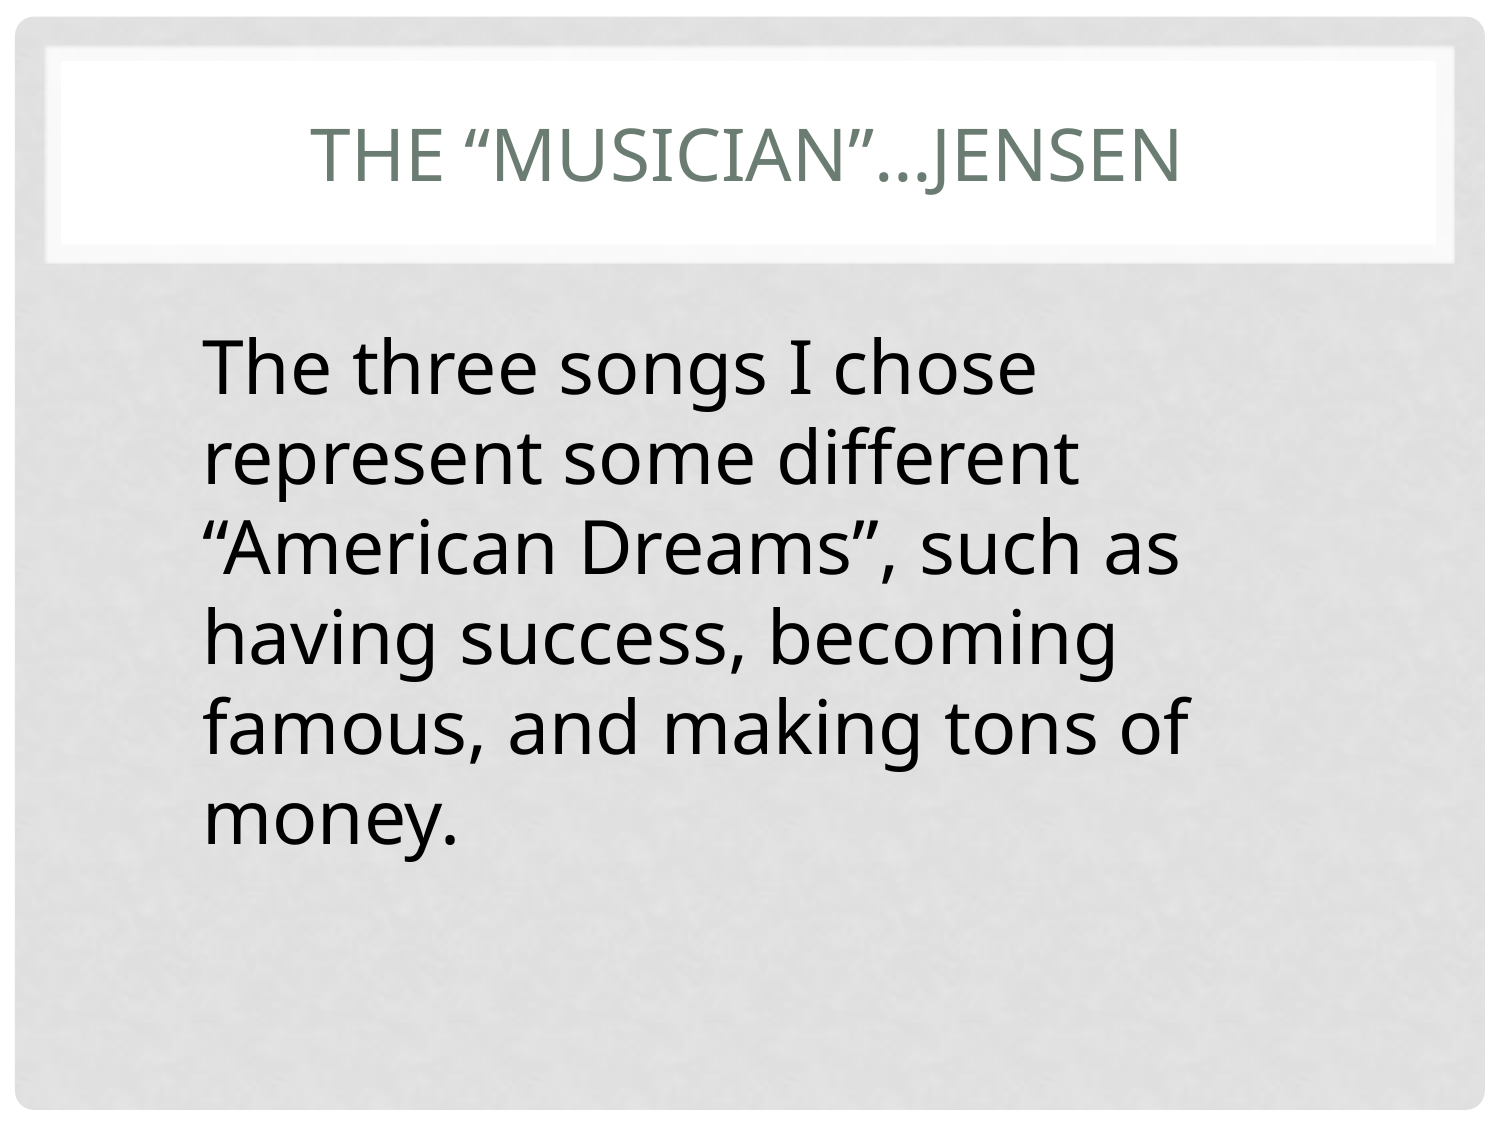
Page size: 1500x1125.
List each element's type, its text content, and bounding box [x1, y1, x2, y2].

text_box The three songs I chose represent some different “American Dreams”, such as having success, becoming famous, and making tons of money. [187, 312, 1325, 868]
title The “Musician”…Jensen [69, 66, 1425, 238]
